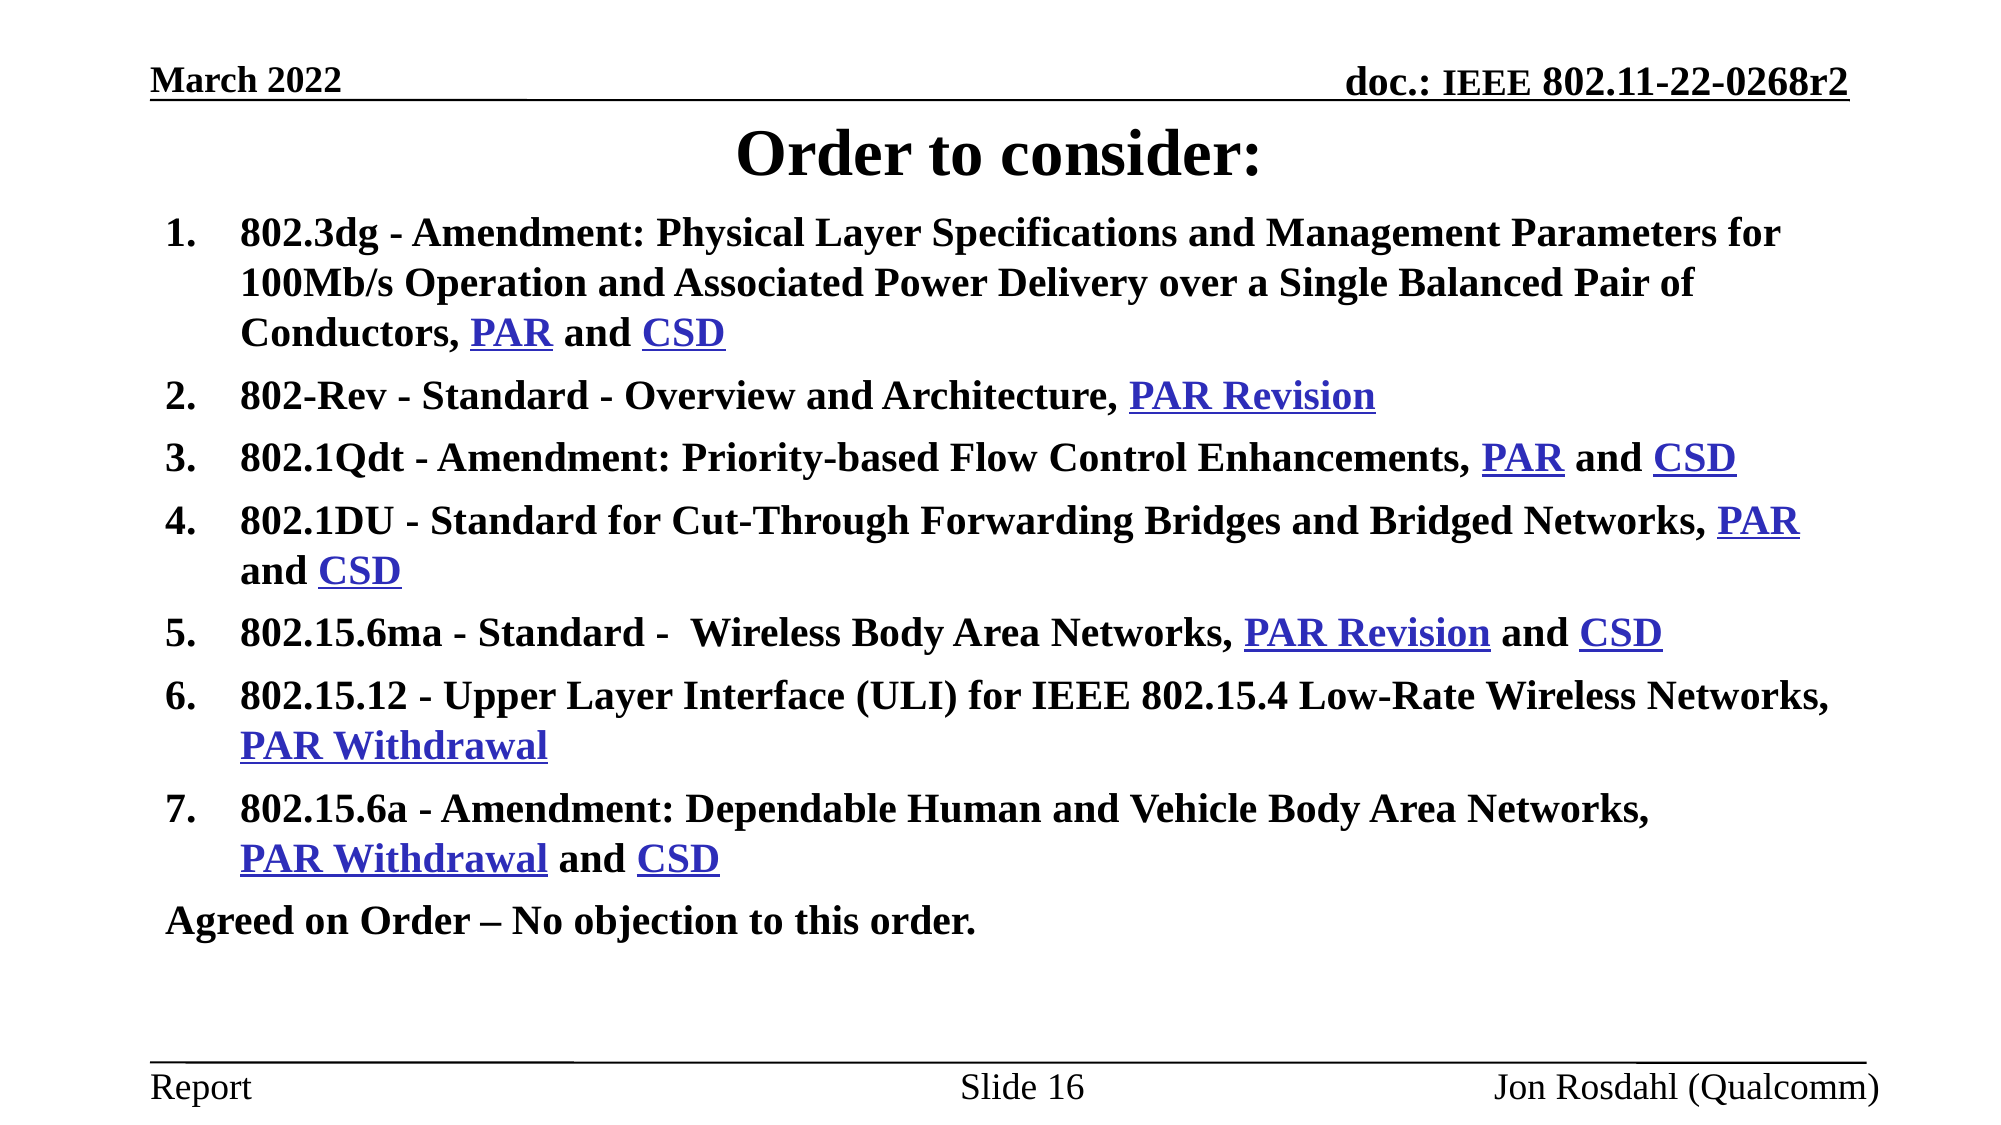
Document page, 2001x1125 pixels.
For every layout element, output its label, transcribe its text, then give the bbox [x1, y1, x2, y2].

list 802.3dg - Amendment: Physical Layer Specifications and Management Parameters for 100Mb/s Operation and Associated Power Delivery over a Single Balanced Pair of Conductors, PAR and CSD 802-Rev - Standard - Overview and Architecture, PAR Revision 802.1Qdt - Amendment: Priority-based Flow Control Enhancements, PAR and CSD 802.1DU - Standard for Cut-Through Forwarding Bridges and Bridged Networks, PAR and CSD 802.15.6ma - Standard - Wireless Body Area Networks, PAR Revision and CSD 802.15.12 - Upper Layer Interface (ULI) for IEEE 802.15.4 Low-Rate Wireless Networks, PAR Withdrawal 802.15.6a - Amendment: Dependable Human and Vehicle Body Area Networks, PAR Withdrawal and CSD Agreed on Order – No objection to this order. [149, 197, 1850, 1048]
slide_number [149, 49, 431, 100]
slide_number Slide 16 [950, 1061, 1095, 1125]
title Order to consider: [149, 112, 1850, 185]
footer Jon Rosdahl (Qualcomm) [1436, 1061, 1881, 1108]
